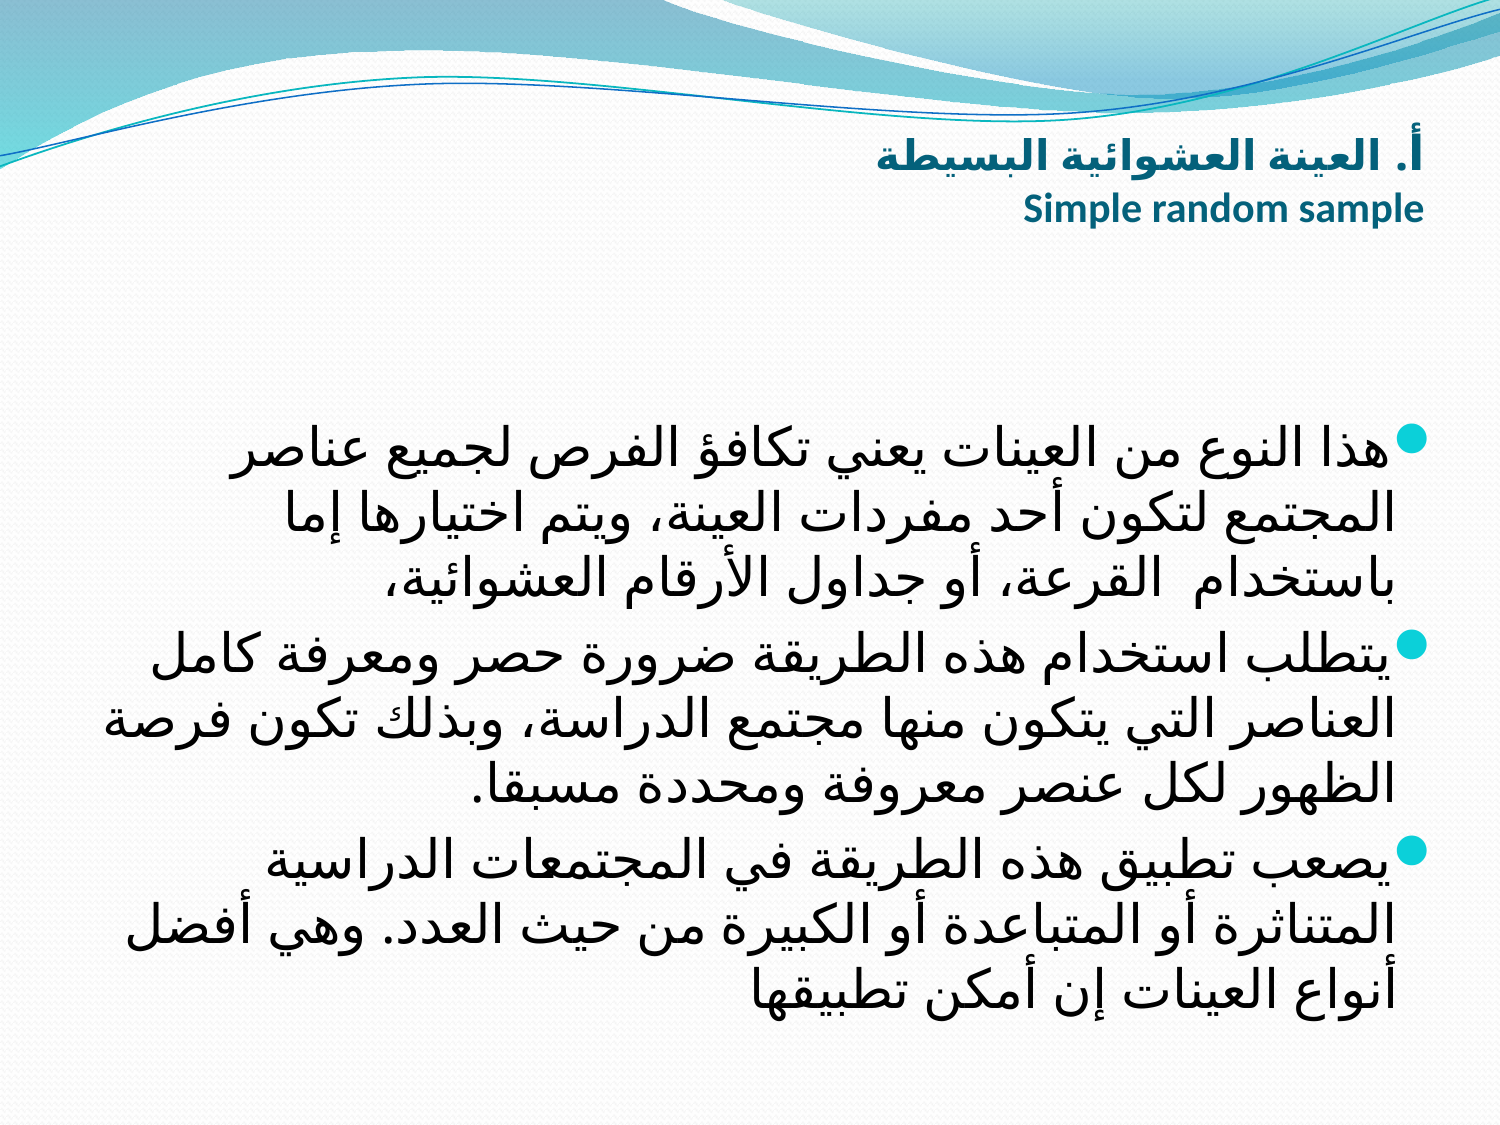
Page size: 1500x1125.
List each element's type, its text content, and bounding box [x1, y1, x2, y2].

title أ‌. العينة العشوائية البسيطة Simple random sample [75, 115, 1425, 349]
list هذا النوع من العينات يعني تكافؤ الفرص لجميع عناصر المجتمع لتكون أحد مفردات العينة، ويتم اختيارها إما باستخدام القرعة، أو جداول الأرقام العشوائية، يتطلب استخدام هذه الطريقة ضرورة حصر ومعرفة كامل العناصر التي يتكون منها مجتمع الدراسة، وبذلك تكون فرصة الظهور لكل عنصر معروفة ومحددة مسبقا. يصعب تطبيق هذه الطريقة في المجتمعات الدراسية المتناثرة أو المتباعدة أو الكبيرة من حيث العدد. وهي أفضل أنواع العينات إن أمكن تطبيقها [75, 349, 1459, 1083]
